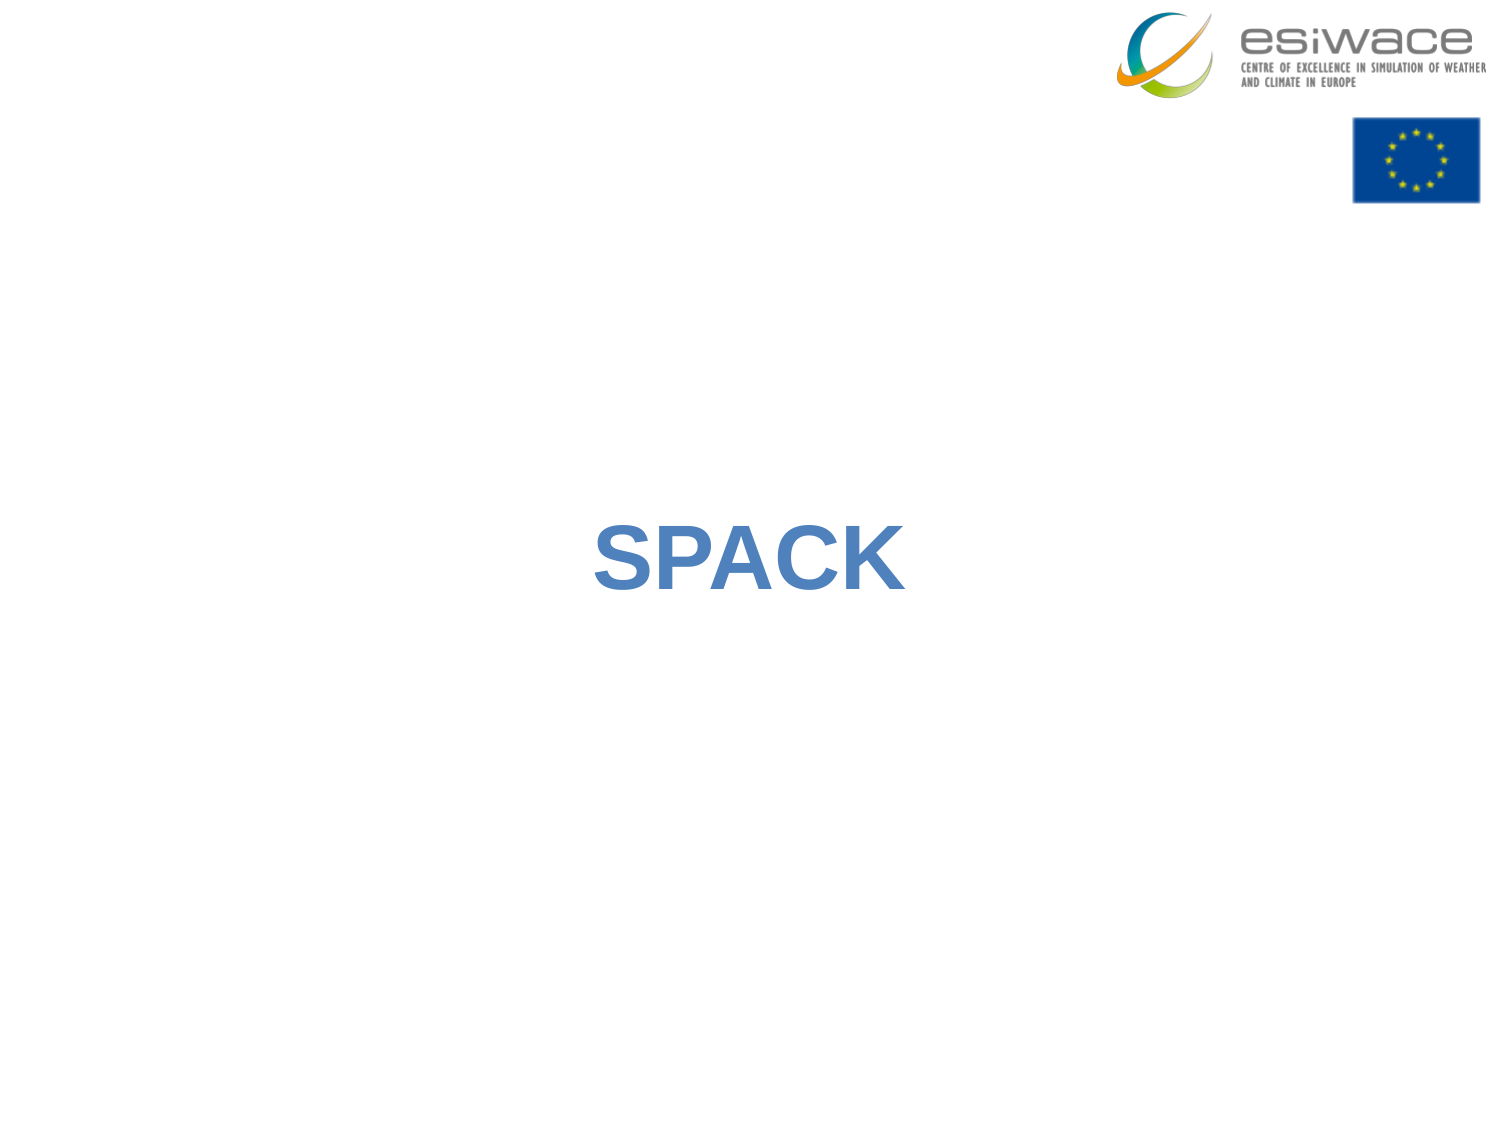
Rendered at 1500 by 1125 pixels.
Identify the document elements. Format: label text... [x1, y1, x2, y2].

title SPACK [29, 432, 1471, 674]
picture [1111, 11, 1486, 101]
picture [1351, 116, 1483, 206]
